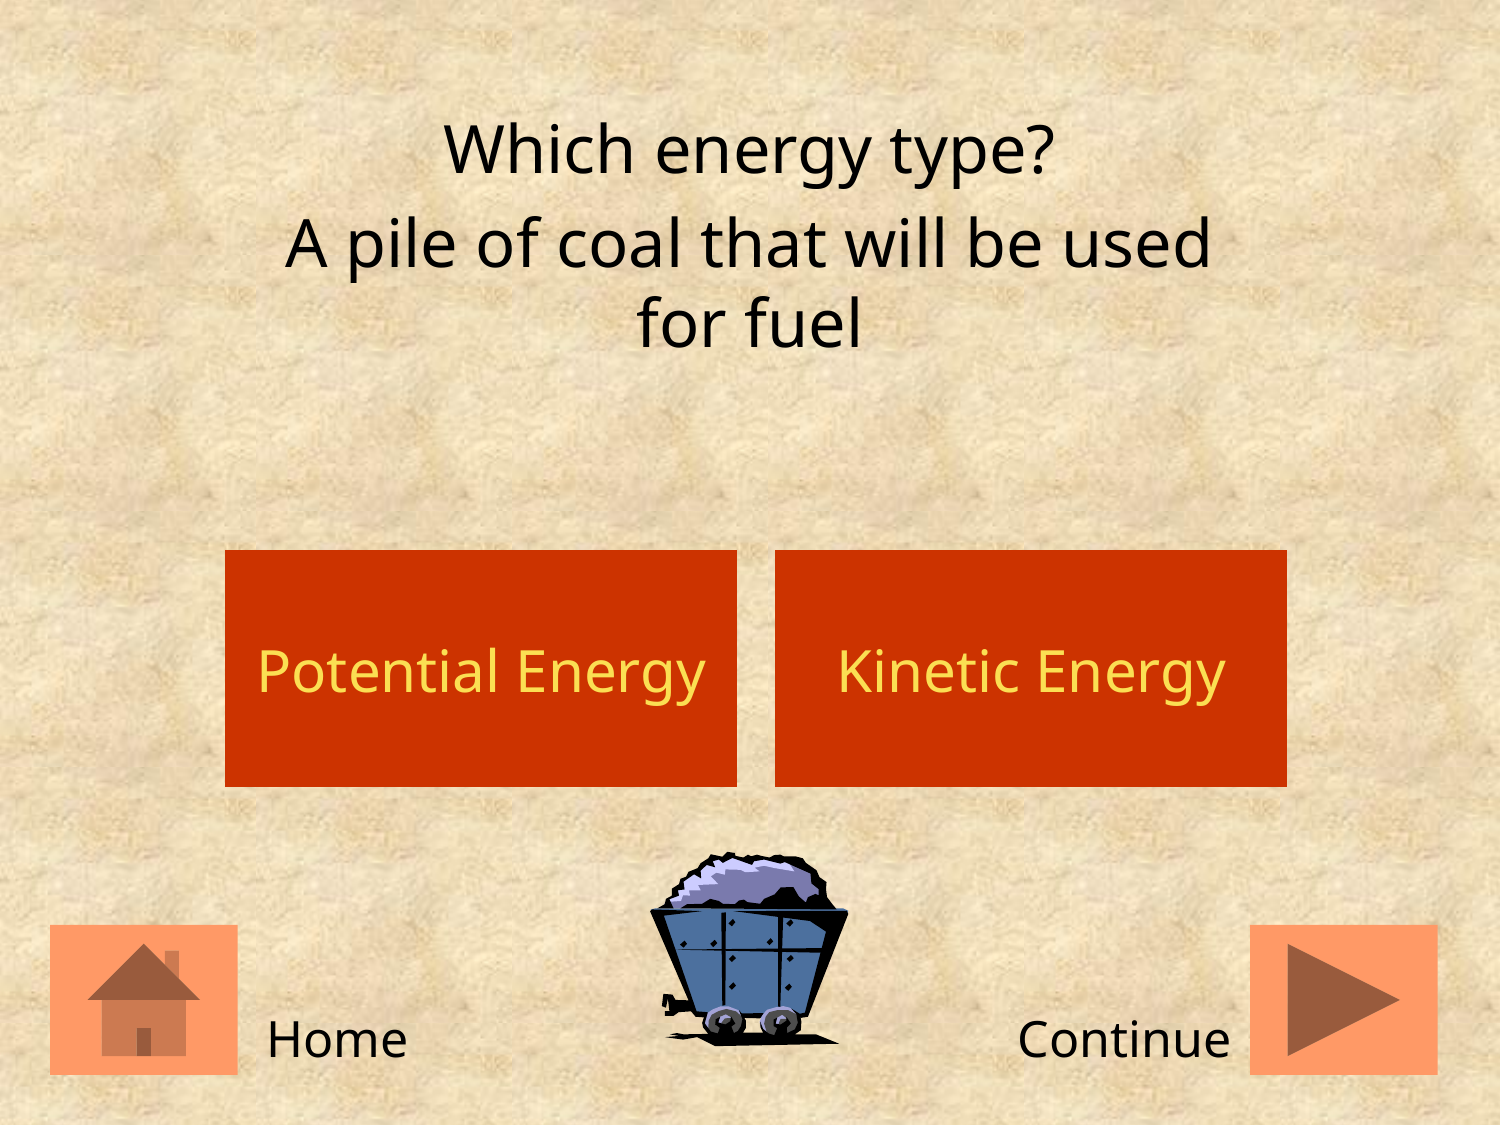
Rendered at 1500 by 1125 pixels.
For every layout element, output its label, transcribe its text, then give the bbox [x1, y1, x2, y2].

text_box [1250, 924, 1438, 1075]
text_box Which energy type? A pile of coal that will be used for fuel [224, 99, 1275, 388]
text_box Kinetic Energy [774, 549, 1288, 788]
text_box Home [249, 999, 425, 1075]
picture [0, 0, 1500, 1125]
text_box [50, 924, 238, 1075]
text_box Potential Energy [224, 549, 738, 788]
text_box Continue [999, 999, 1250, 1075]
